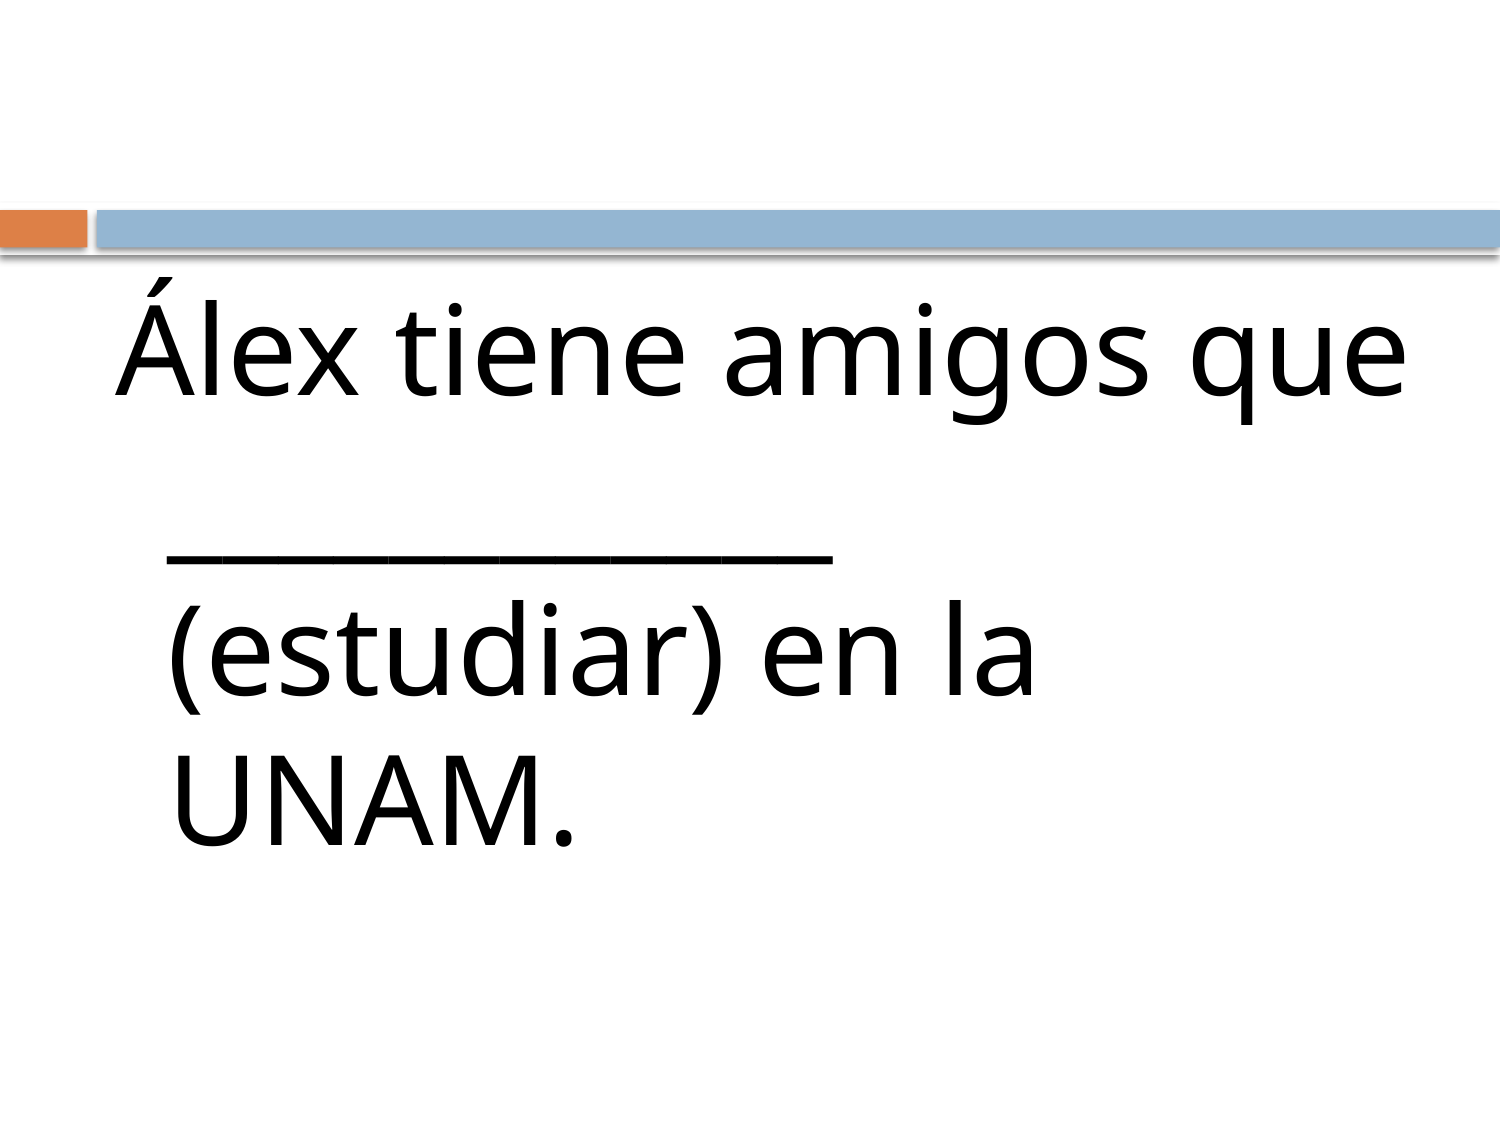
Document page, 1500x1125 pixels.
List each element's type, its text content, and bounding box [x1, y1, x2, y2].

list Álex tiene amigos que ____________ (estudiar) en la UNAM. [100, 262, 1438, 1000]
